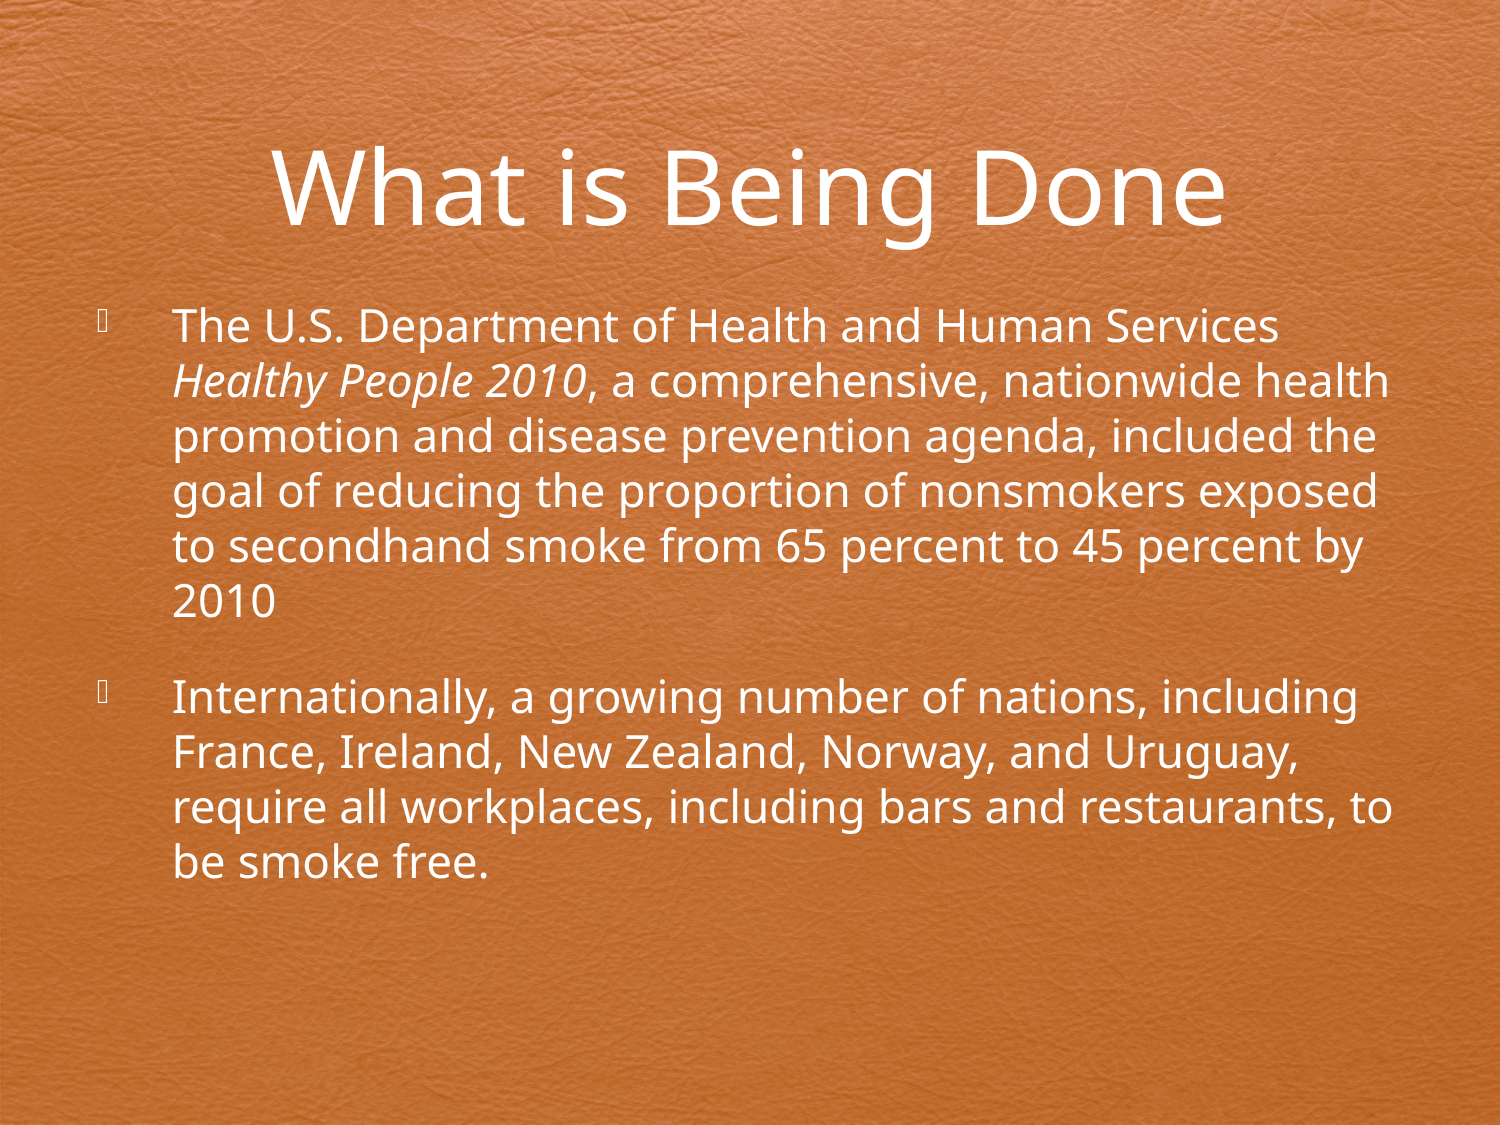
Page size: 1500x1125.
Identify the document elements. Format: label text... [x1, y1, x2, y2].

title What is Being Done [81, 15, 1419, 254]
list The U.S. Department of Health and Human Services Healthy People 2010, a comprehensive, nationwide health promotion and disease prevention agenda, included the goal of reducing the proportion of nonsmokers exposed to secondhand smoke from 65 percent to 45 percent by 2010 Internationally, a growing number of nations, including France, Ireland, New Zealand, Norway, and Uruguay, require all workplaces, including bars and restaurants, to be smoke free. [81, 288, 1419, 1006]
